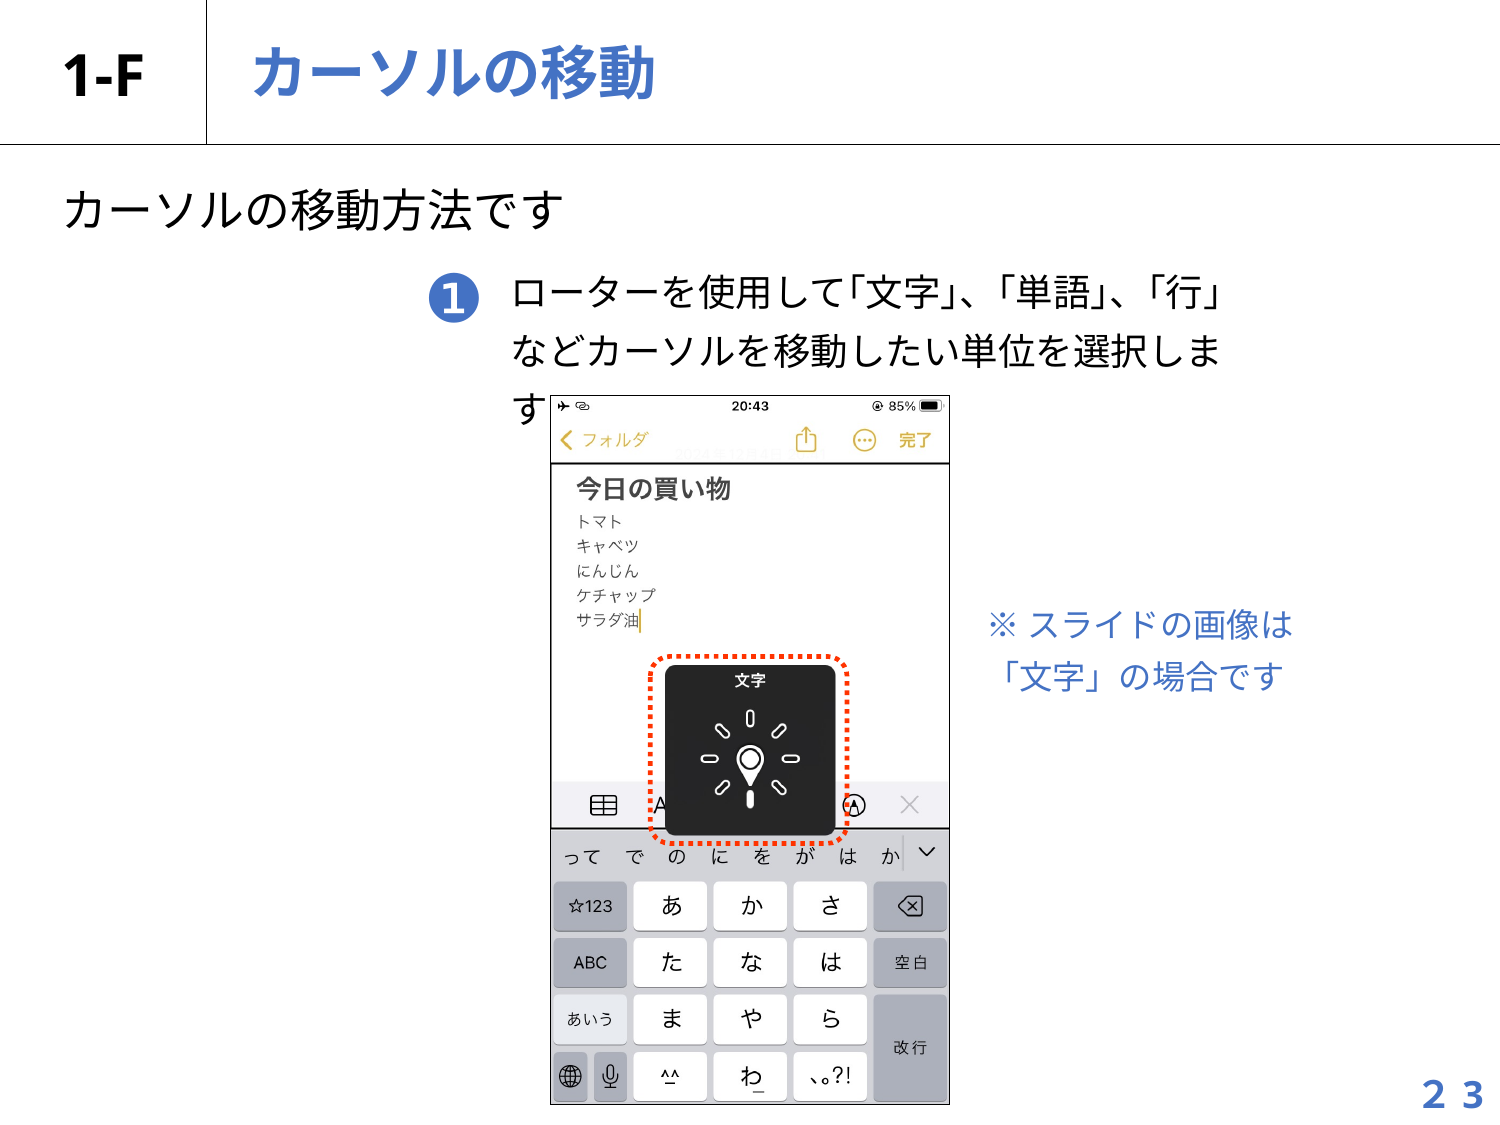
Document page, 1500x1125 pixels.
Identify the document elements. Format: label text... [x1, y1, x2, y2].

text_box ❶ [409, 274, 486, 343]
text_box ローターを使用して｢文字｣、｢単語｣、｢行｣ などカーソルを移動したい単位を選択します [495, 274, 1260, 439]
text_box 1-F [0, 0, 207, 147]
text_box カーソルの移動 [230, 24, 1459, 119]
picture [550, 395, 950, 1105]
text_box ２3 [1399, 1063, 1500, 1123]
text_box カーソルの移動方法です [46, 180, 1422, 274]
text_box ※スライドの画像は「文字」の場合です [970, 584, 1312, 704]
